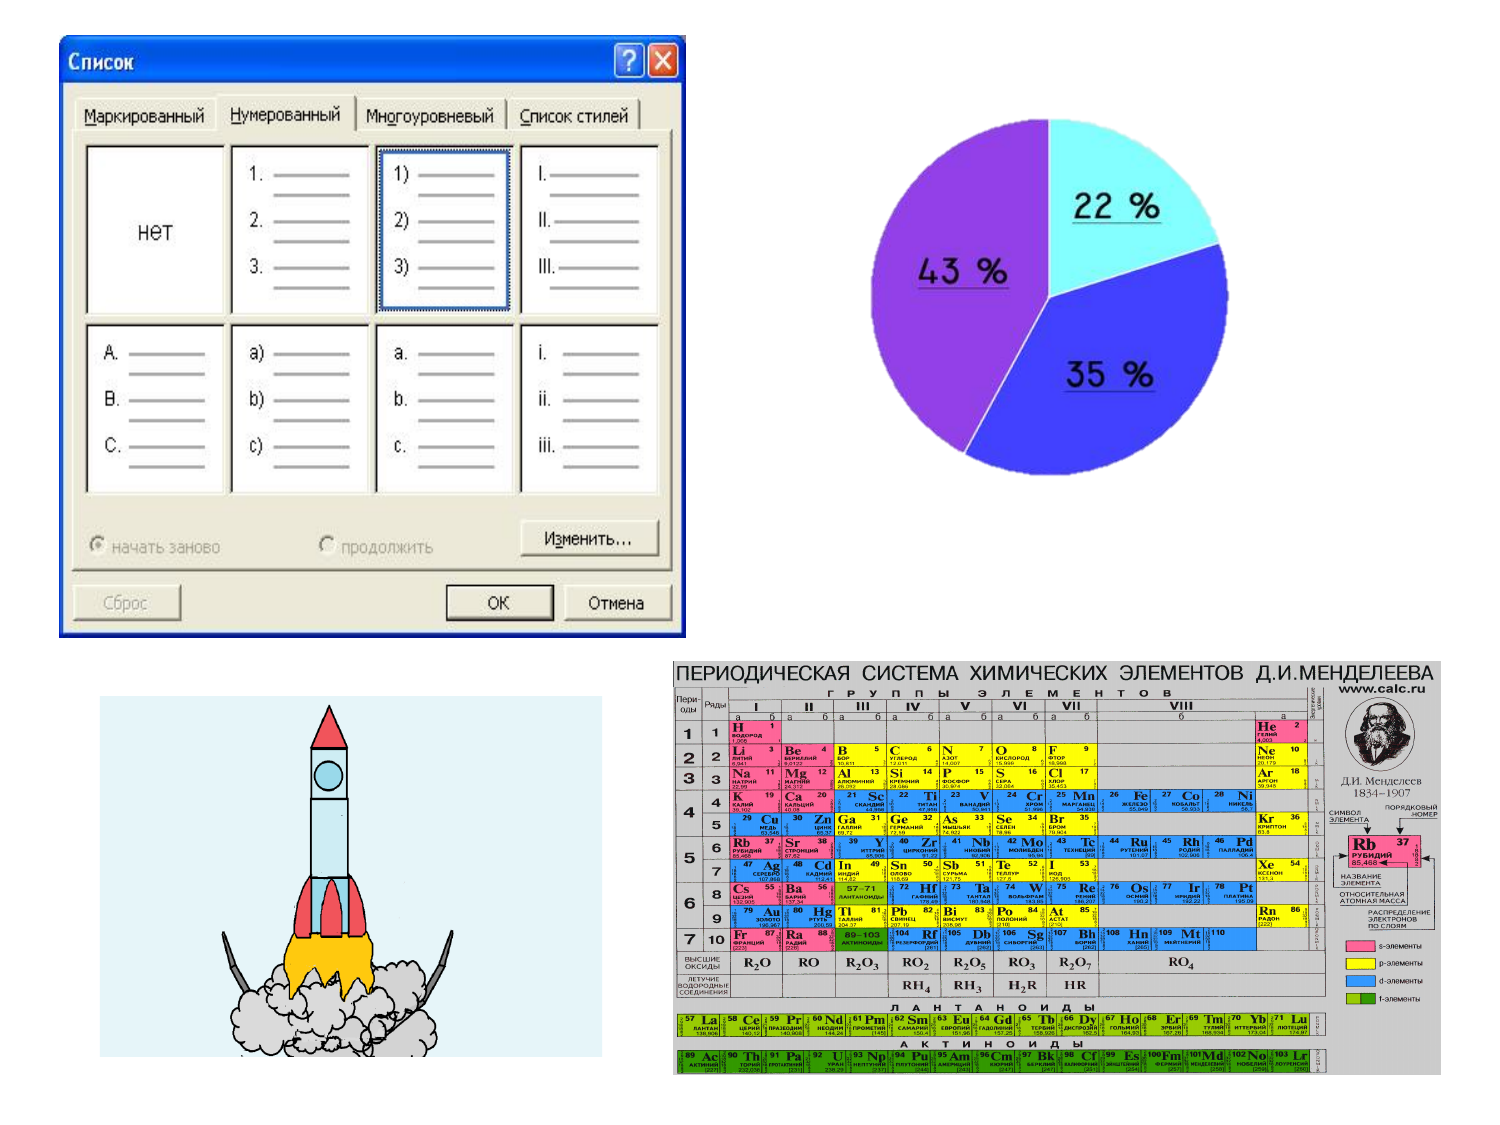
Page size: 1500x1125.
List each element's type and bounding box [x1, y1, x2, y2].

picture [770, 46, 1359, 564]
picture [672, 661, 1442, 1075]
picture [99, 696, 603, 1057]
picture [58, 35, 686, 638]
